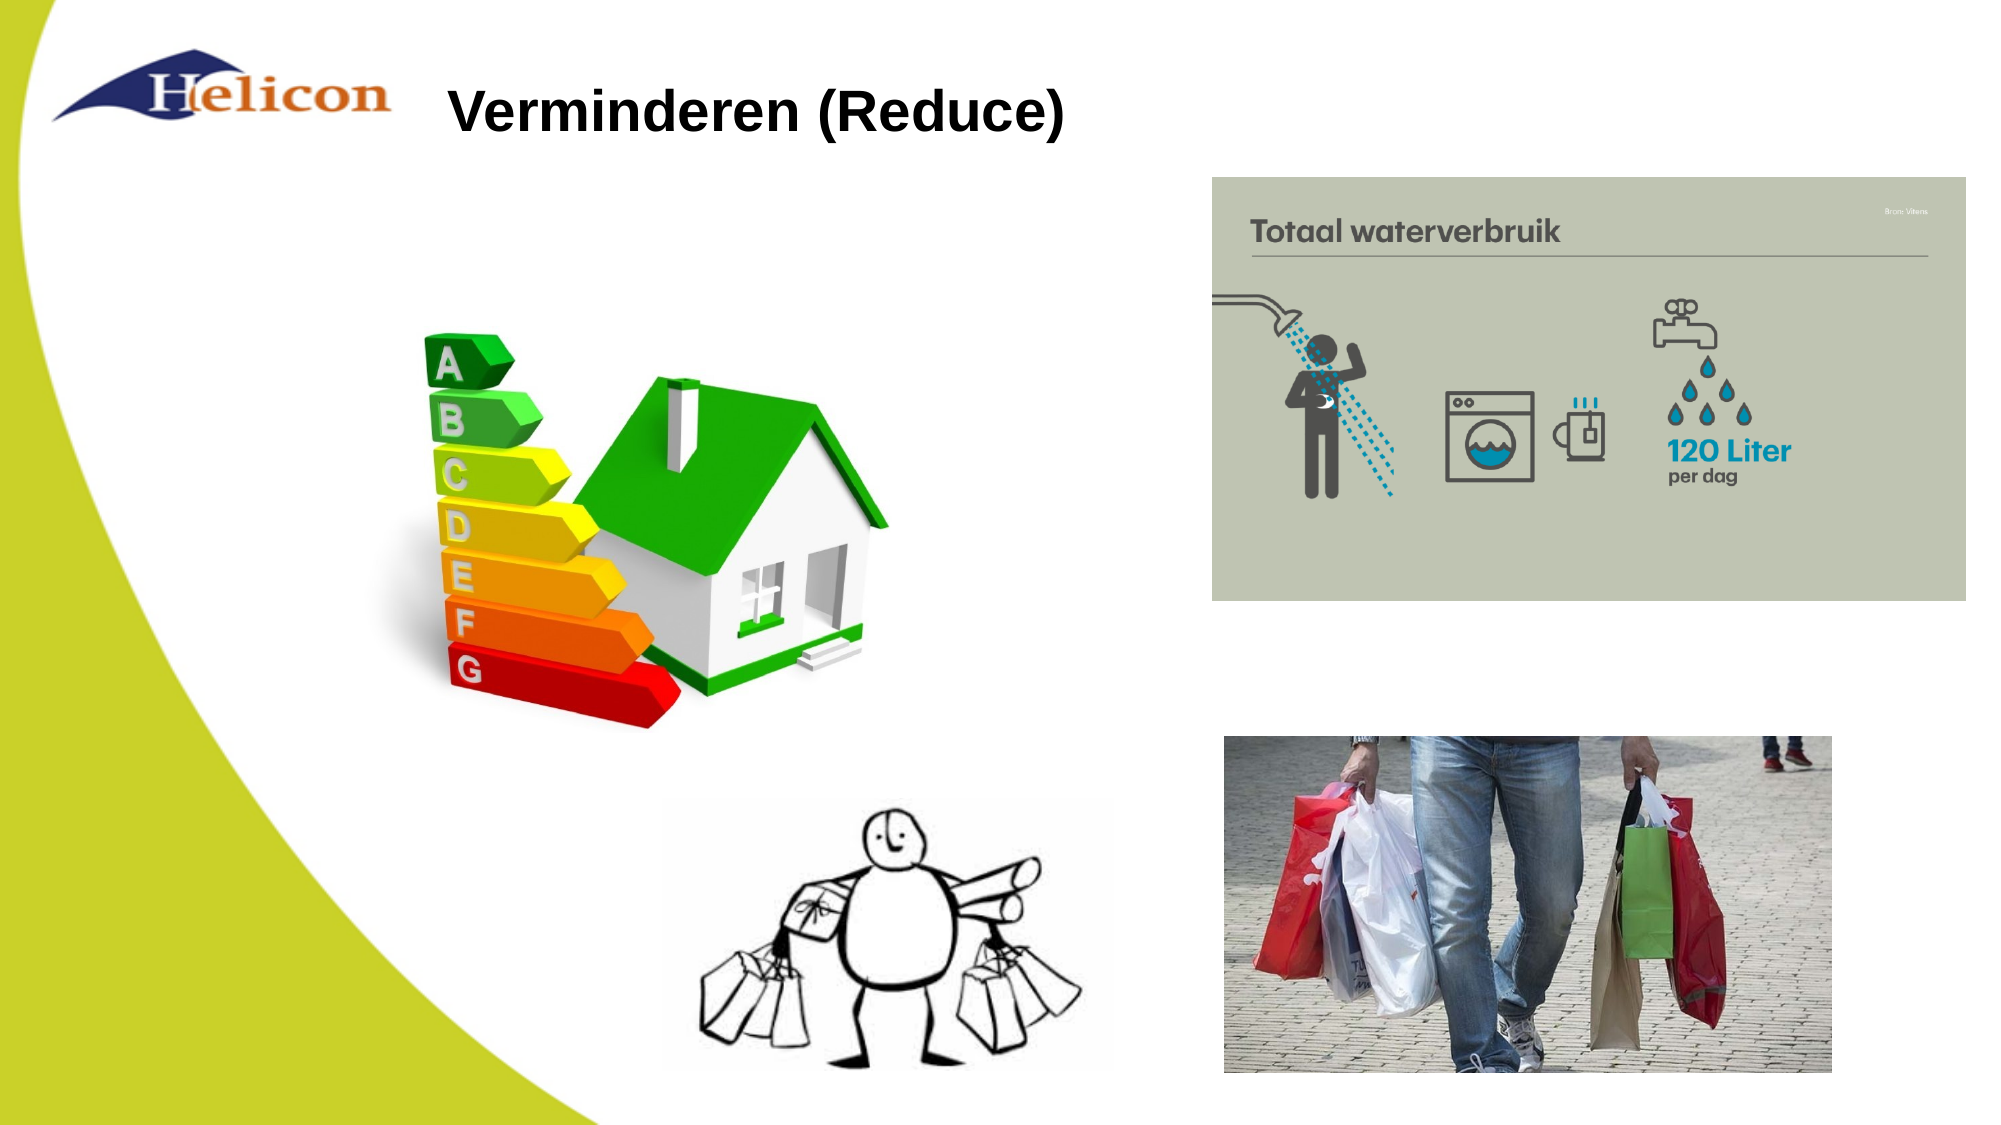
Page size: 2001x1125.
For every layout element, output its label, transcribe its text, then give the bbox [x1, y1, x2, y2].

title Verminderen (Reduce) [432, 54, 1887, 161]
picture [0, 0, 2000, 1125]
